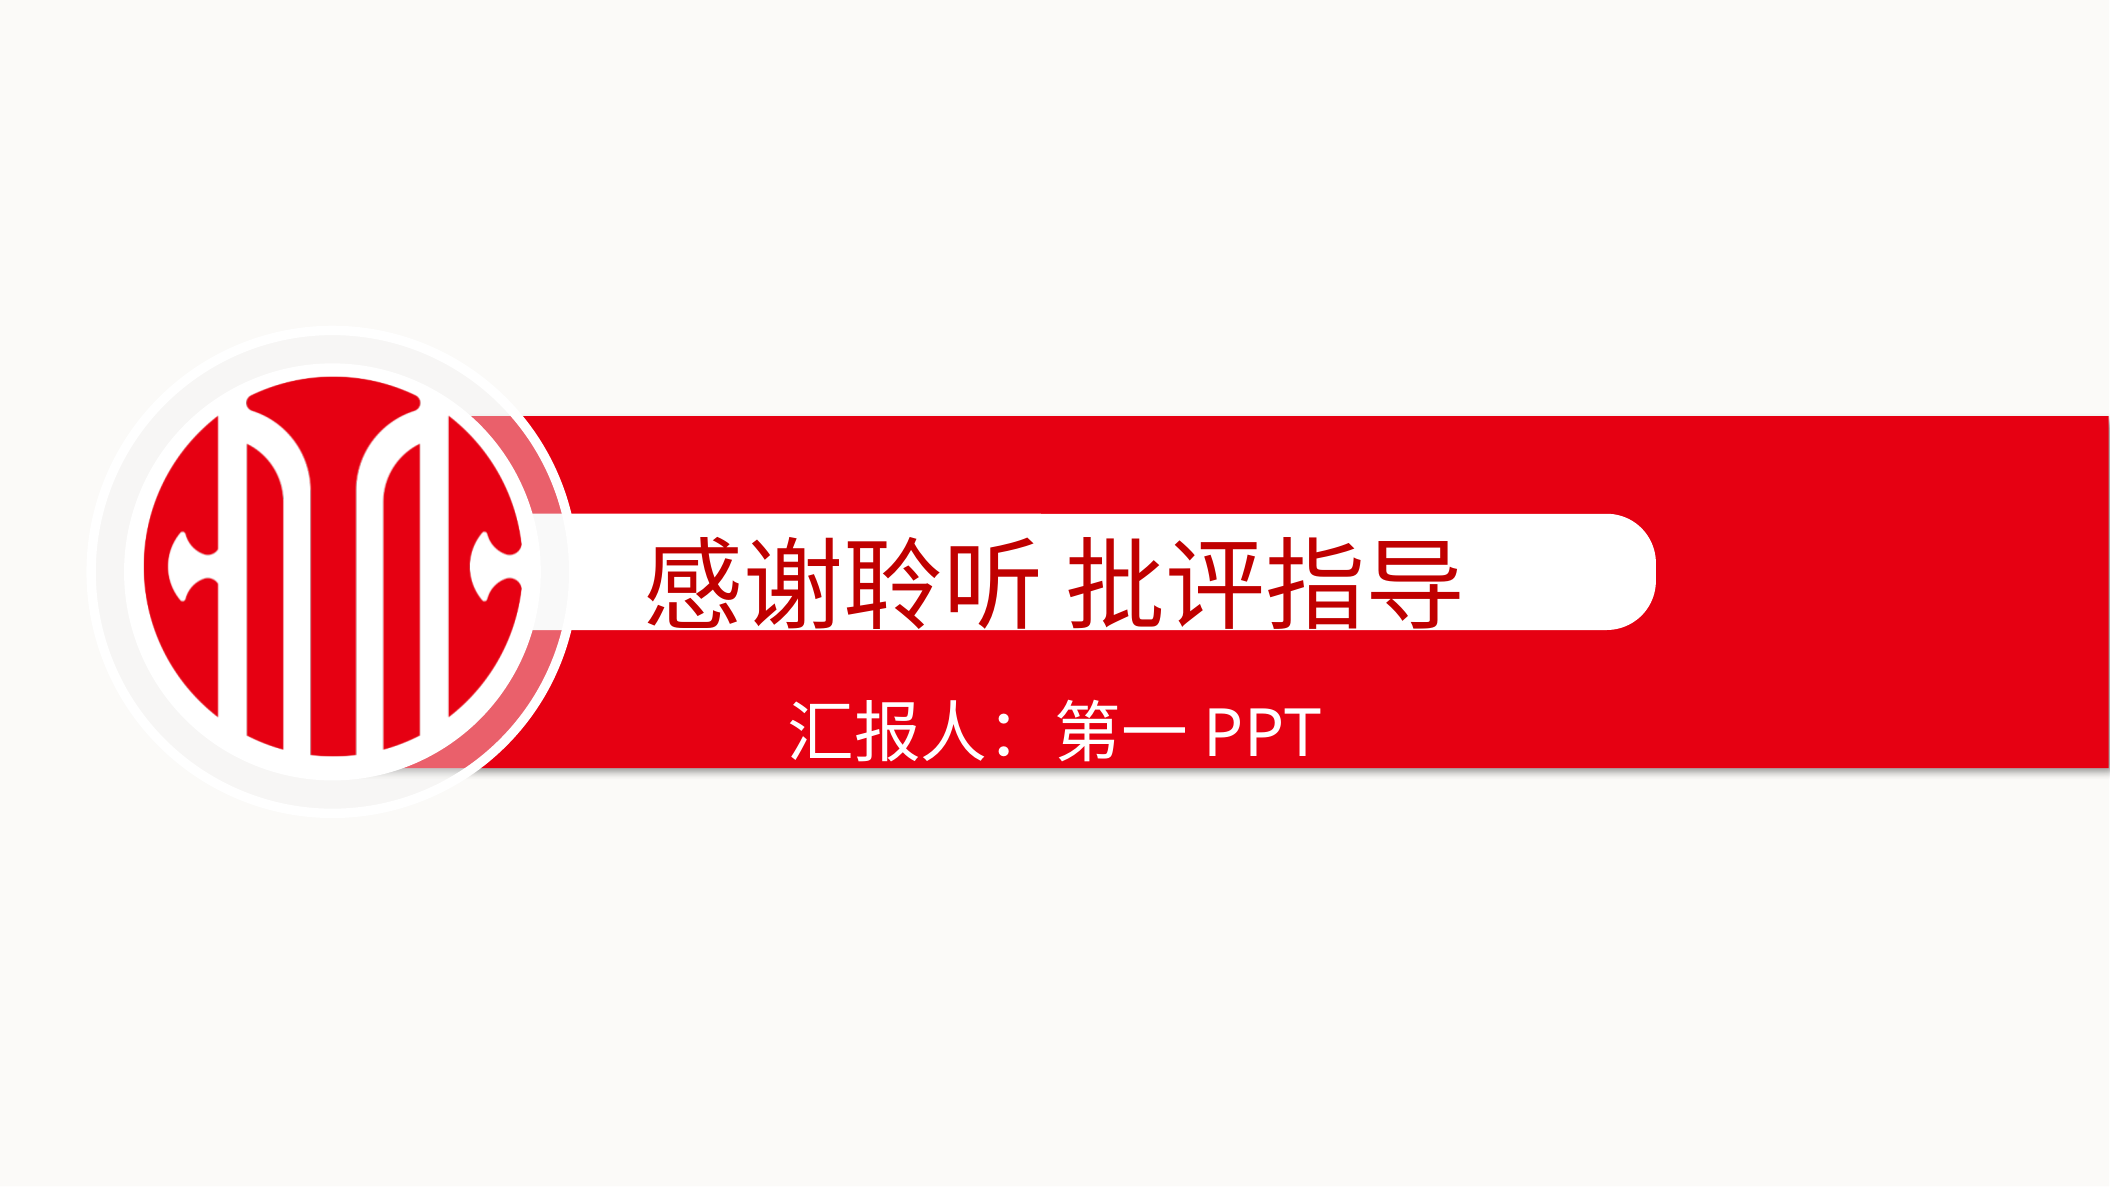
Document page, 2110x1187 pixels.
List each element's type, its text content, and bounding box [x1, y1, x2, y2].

text_box 感谢聆听 批评指导 [574, 513, 1625, 649]
text_box [1625, 516, 1657, 628]
text_box [574, 415, 2110, 769]
text_box 汇报人：第一PPT [712, 665, 1398, 770]
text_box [91, 330, 574, 814]
picture [133, 370, 532, 763]
